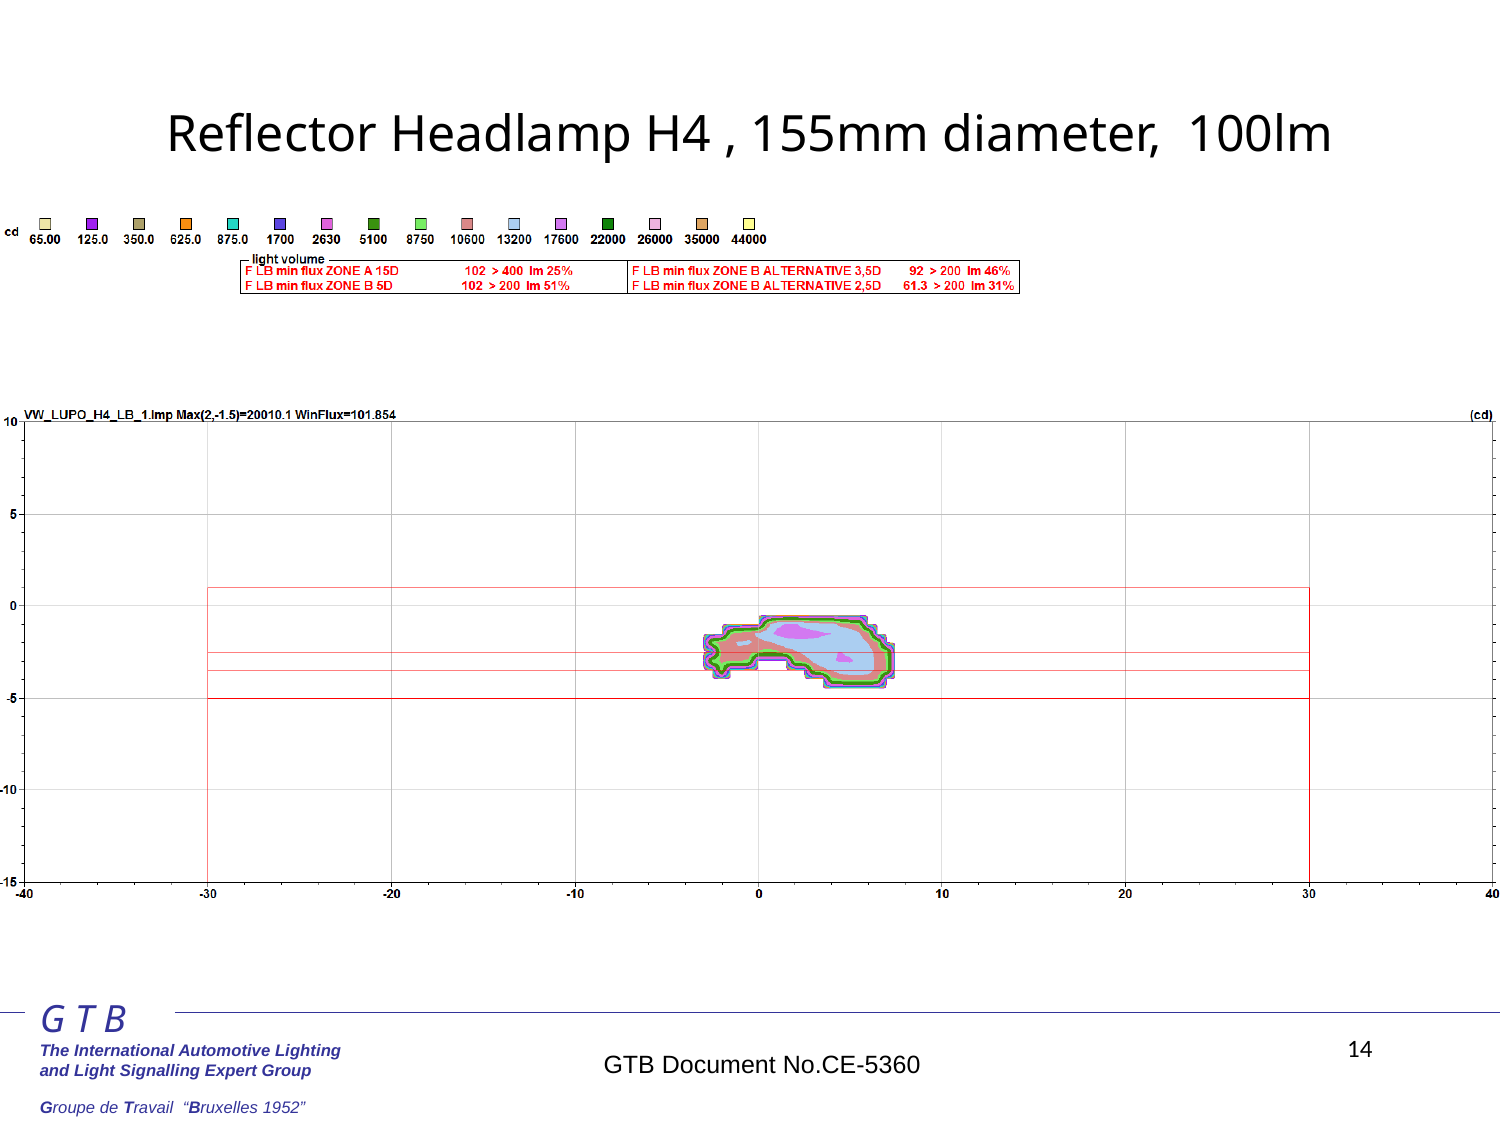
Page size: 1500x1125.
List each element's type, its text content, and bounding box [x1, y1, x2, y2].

picture [0, 213, 1500, 912]
text_box GTB Document No.CE-5360 [505, 1025, 1020, 1101]
slide_number 14 [1074, 1024, 1388, 1101]
title Reflector Headlamp H4 , 155mm diameter, 100lm [112, 37, 1388, 211]
